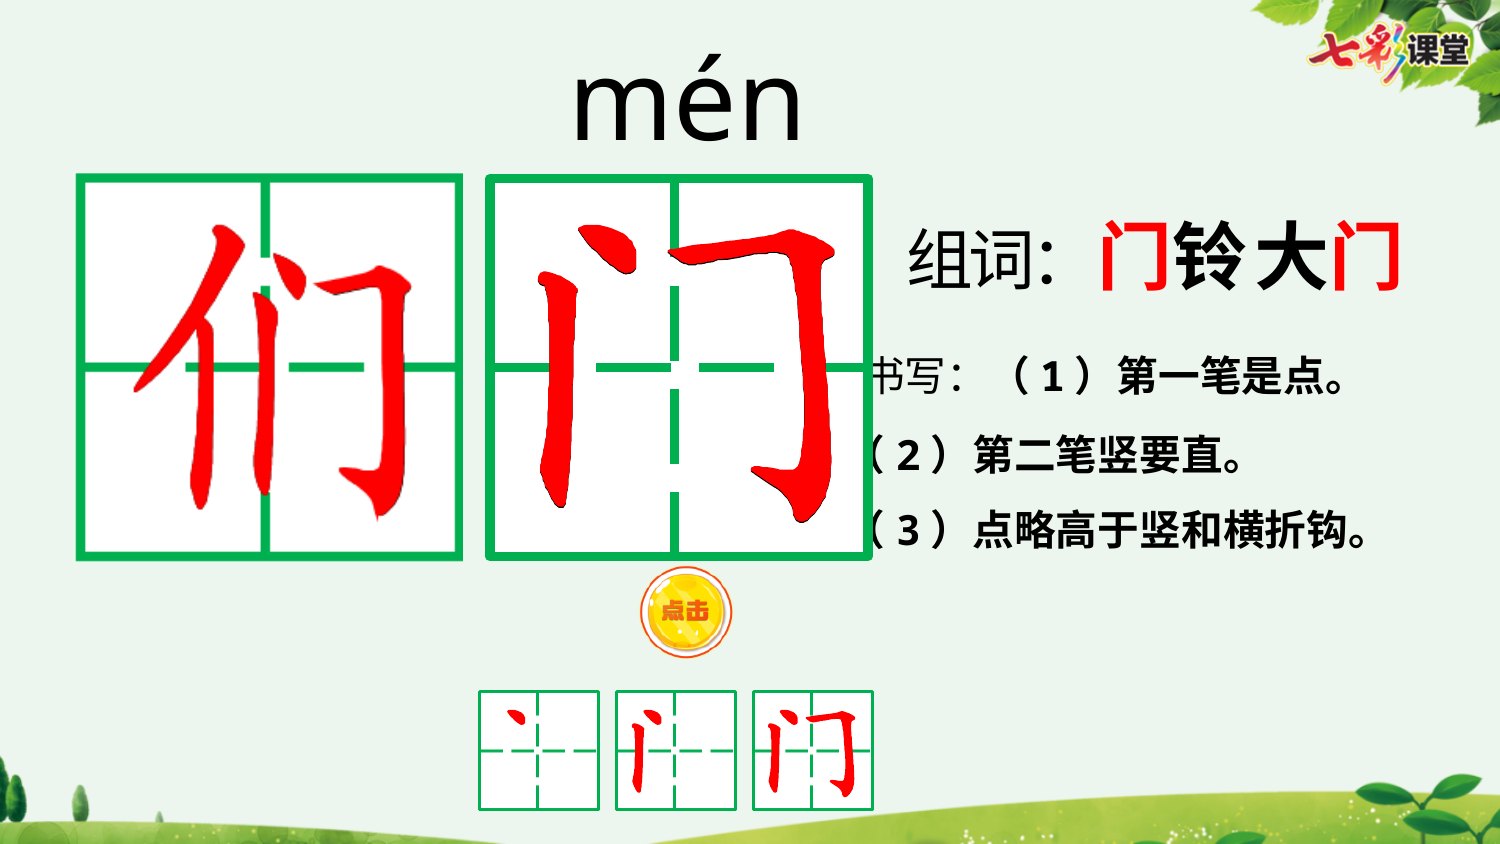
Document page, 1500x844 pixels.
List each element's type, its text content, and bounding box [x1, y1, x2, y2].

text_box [489, 178, 871, 561]
picture [0, 0, 1500, 844]
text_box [538, 226, 834, 523]
text_box 书写：（1）第一笔是点。 （2）第二笔竖要直。 （3）点略高于竖和横折钩。 [874, 290, 1424, 561]
text_box 组词：门铃 大门 [891, 175, 1483, 308]
text_box mén [525, 20, 850, 170]
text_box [477, 689, 874, 812]
